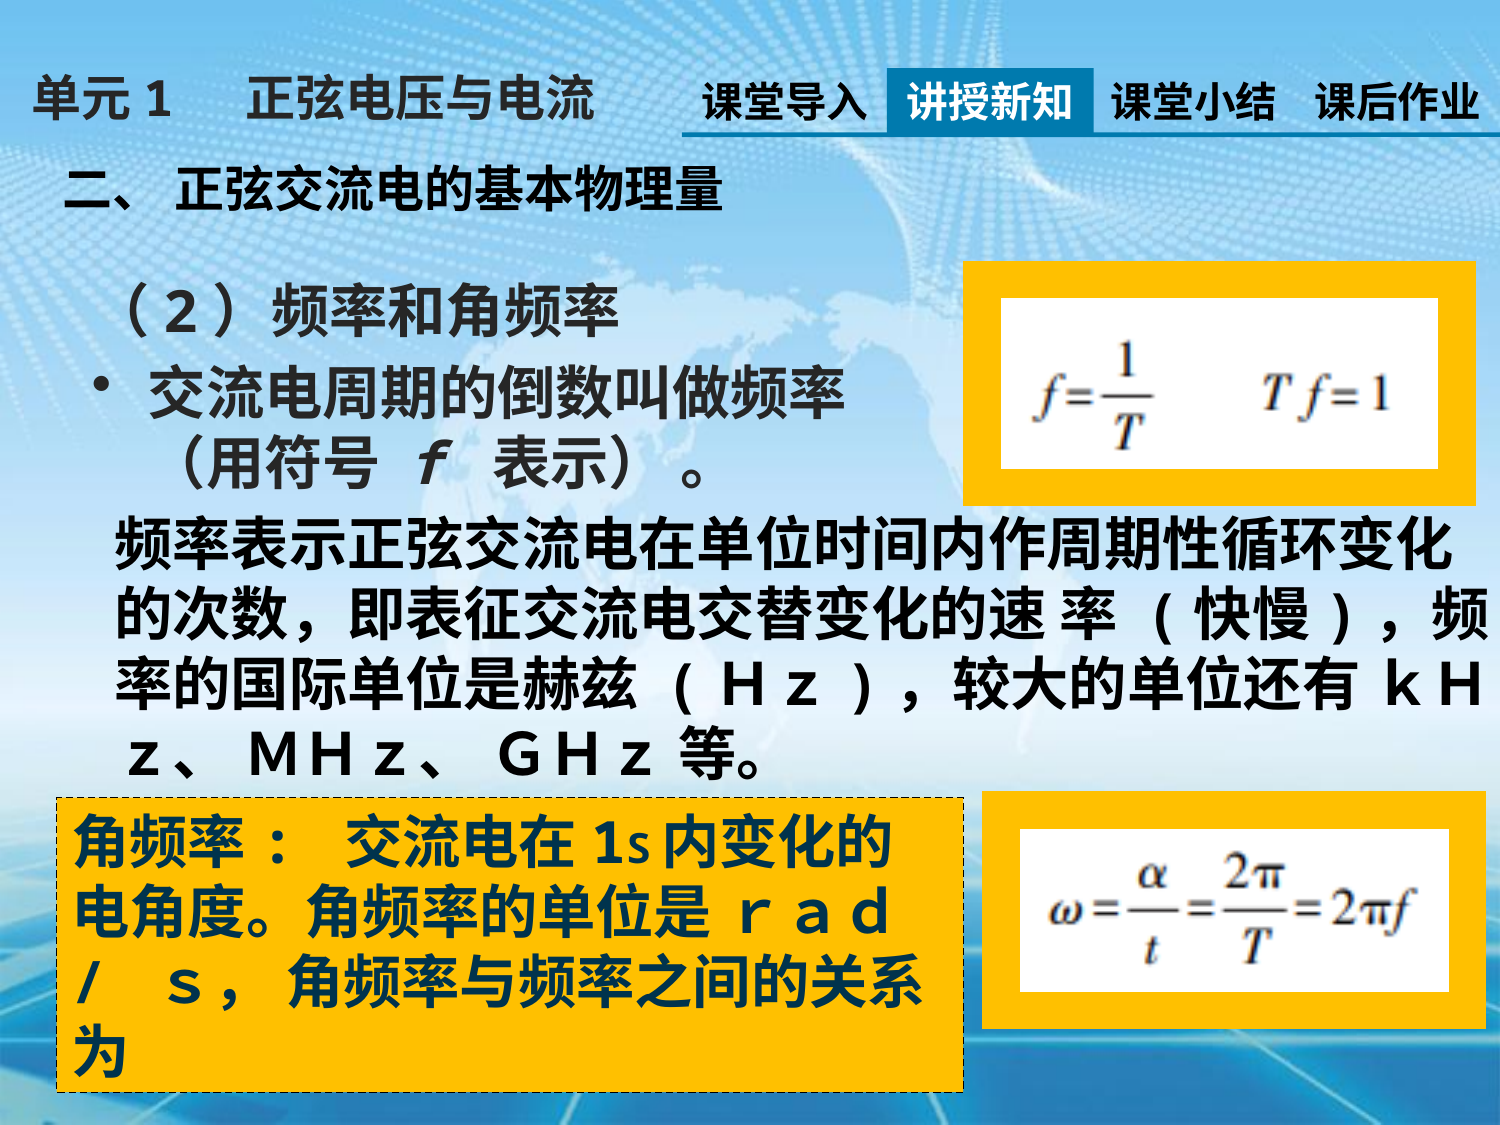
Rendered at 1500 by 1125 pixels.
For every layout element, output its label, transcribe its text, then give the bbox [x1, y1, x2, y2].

text_box （2）频率和角频率 交流电周期的倒数叫做频率（用符号 f 表示） 。 [76, 267, 869, 539]
text_box 角频率: 交流电在1S内变化的电角度。角频率的单位是 ｒａｄ/ ｓ， 角频率与频率之间的关系为 [56, 797, 964, 1093]
text_box 二、 正弦交流电的基本物理量 [19, 173, 768, 287]
picture [0, 0, 1500, 1125]
picture [1019, 828, 1449, 992]
picture [1000, 298, 1439, 469]
text_box 频率表示正弦交流电在单位时间内作周期性循环变化的次数，即表征交流电交替变化的速 率 (快慢)，频率的国际单位是赫兹 (Ｈｚ)，较大的单位还有 ｋＨｚ、 ＭＨｚ、 ＧＨｚ 等。 [99, 499, 1500, 795]
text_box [16, 59, 1500, 135]
